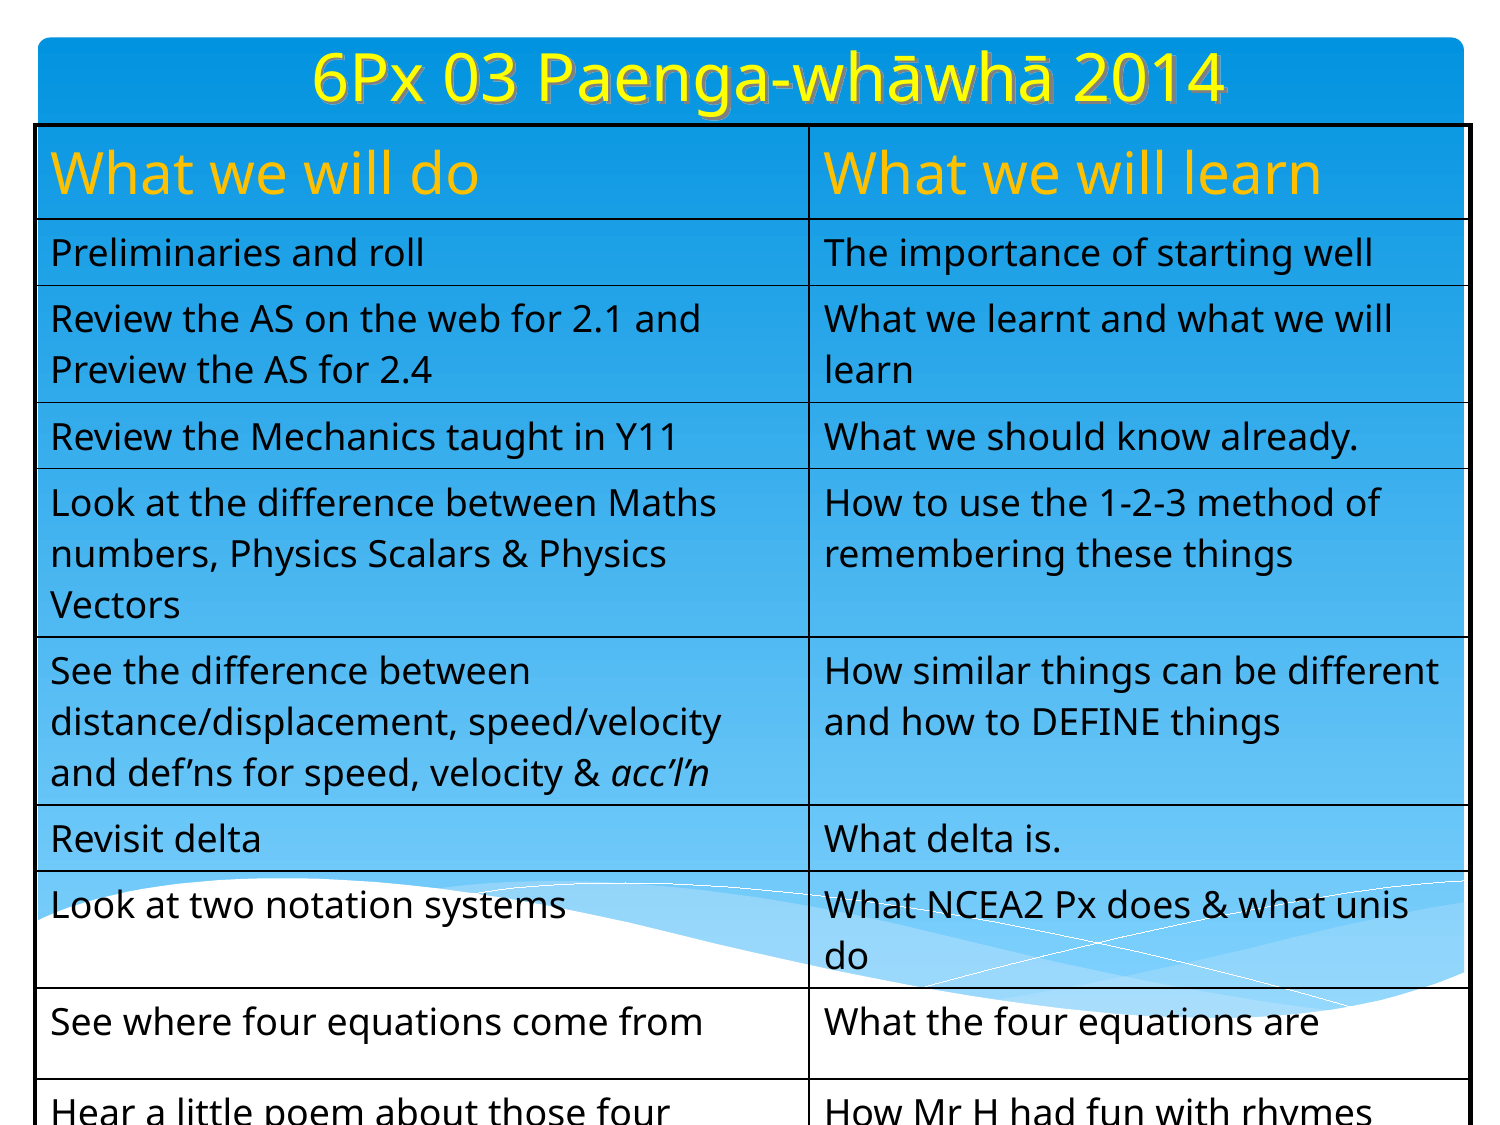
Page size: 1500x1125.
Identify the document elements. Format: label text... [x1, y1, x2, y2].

table_cell Hear a little poem about those four equations [37, 1080, 808, 1125]
table_cell How to use the 1-2-3 method of remembering these things [810, 469, 1468, 636]
table_cell What we learnt and what we will learn [810, 286, 1468, 402]
table_cell Look at the difference between Maths numbers, Physics Scalars & Physics Vectors [37, 469, 808, 636]
table_cell Look at two notation systems [37, 872, 808, 987]
table_cell What delta is. [810, 806, 1468, 870]
table_cell What the four equations are [810, 989, 1468, 1078]
table_cell What NCEA2 Px does & what unis do [810, 872, 1468, 987]
table_cell How similar things can be different and how to DEFINE things [810, 638, 1468, 804]
table_cell How Mr H had fun with rhymes [810, 1080, 1468, 1125]
table_cell See the difference between distance/displacement, speed/velocity and def’ns for speed, velocity & acc’l’n [37, 638, 808, 804]
table_header What we will learn [810, 127, 1468, 218]
table_header What we will do [37, 127, 808, 218]
table_cell Review the AS on the web for 2.1 and Preview the AS for 2.4 [37, 286, 808, 402]
table_cell Preliminaries and roll [37, 220, 808, 285]
table_cell Revisit delta [37, 806, 808, 870]
table_cell The importance of starting well [810, 220, 1468, 285]
text_box 6Px 03 Paenga-whāwhā 2014 [162, 24, 1375, 123]
table_cell See where four equations come from [37, 989, 808, 1078]
table_cell Review the Mechanics taught in Y11 [37, 403, 808, 468]
table_cell What we should know already. [810, 403, 1468, 468]
